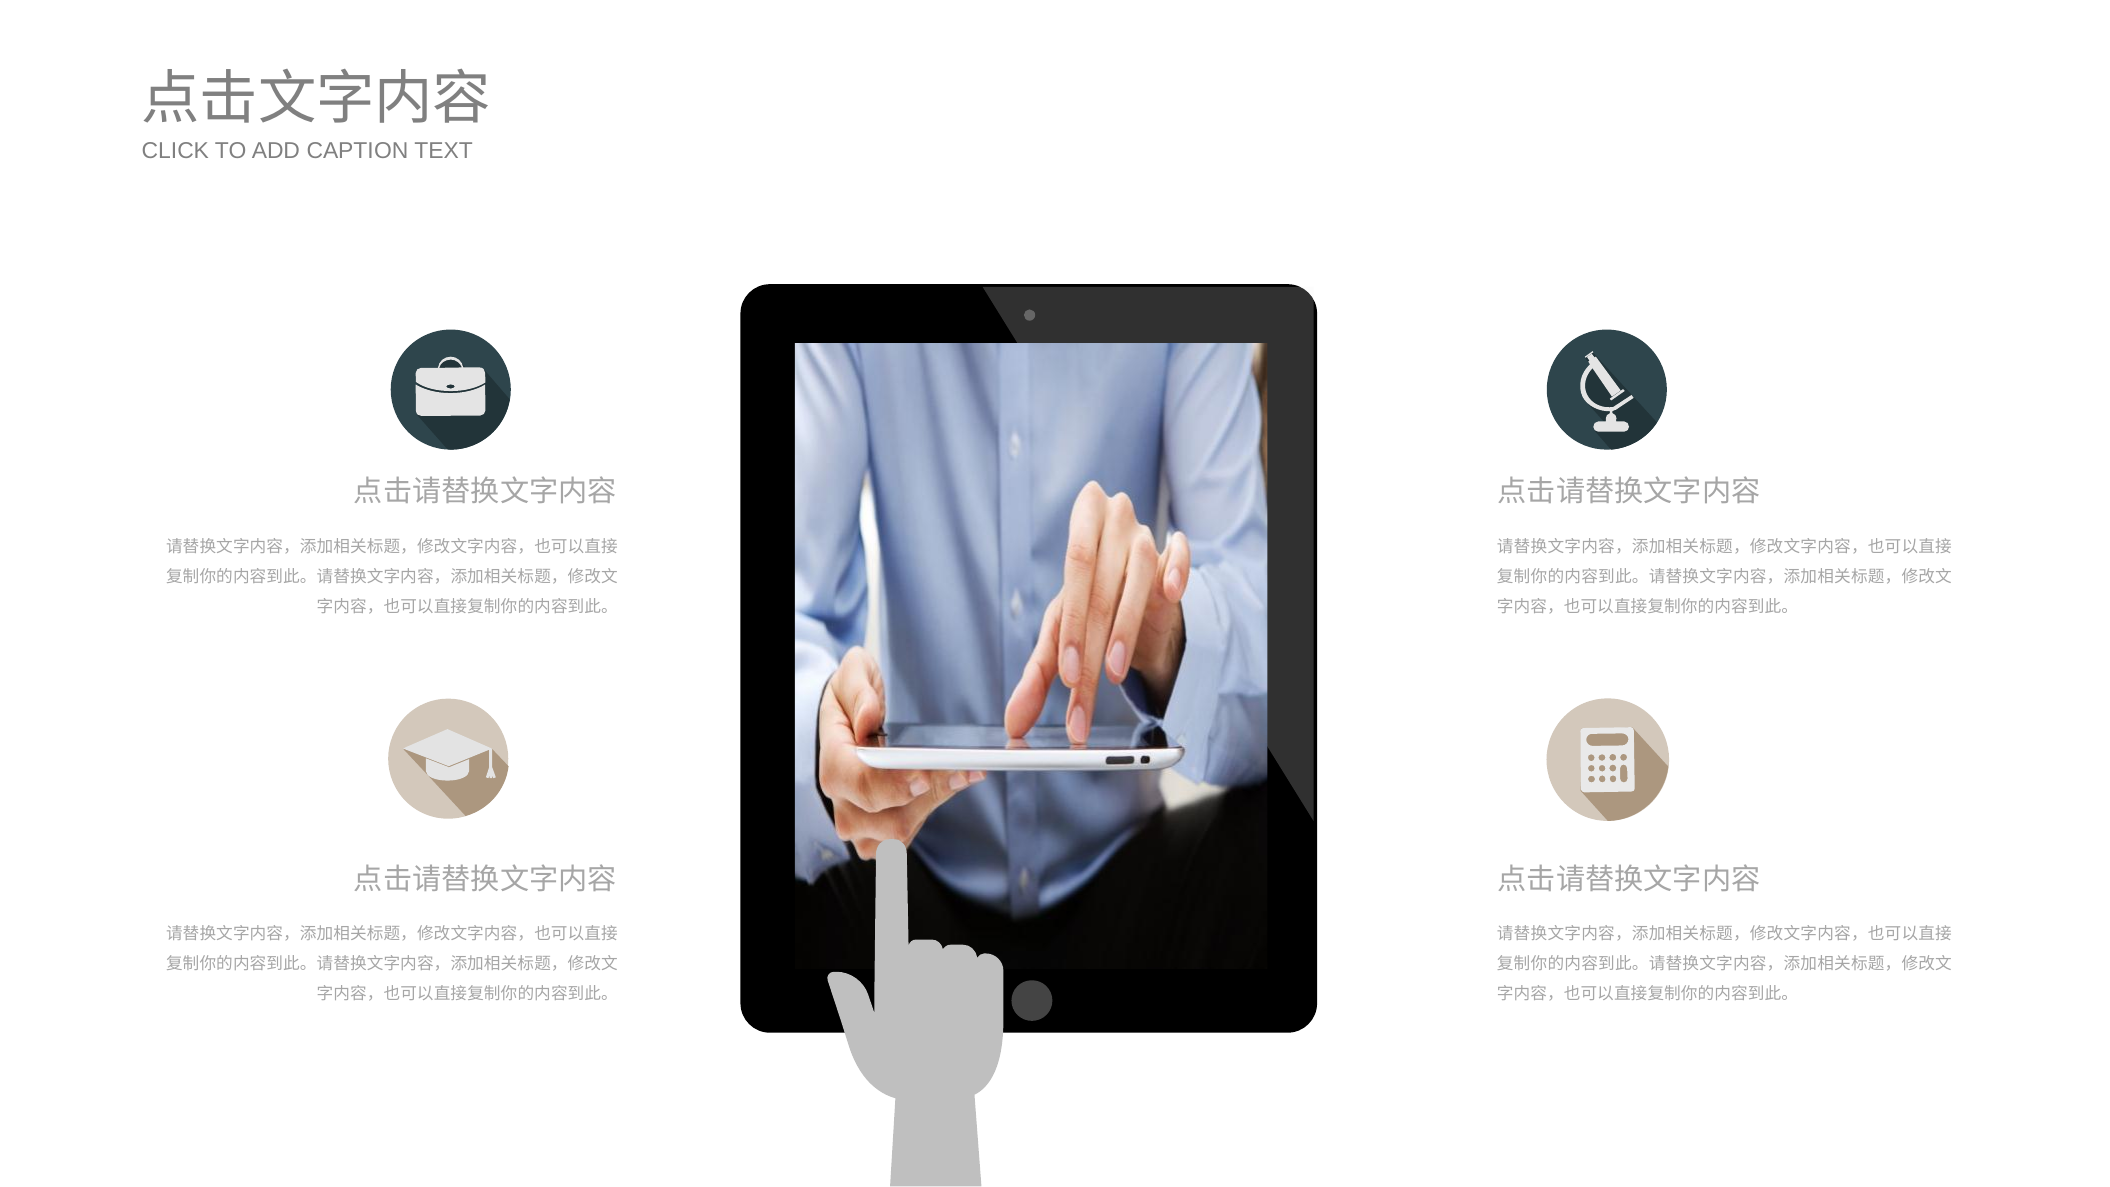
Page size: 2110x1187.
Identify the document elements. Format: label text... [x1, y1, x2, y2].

text_box 点击请替换文字内容 [1497, 472, 1762, 508]
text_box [390, 329, 511, 450]
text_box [1546, 329, 1667, 450]
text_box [740, 284, 1318, 1033]
text_box 点击请替换文字内容 [353, 472, 618, 508]
text_box 点击请替换文字内容 [1497, 860, 1762, 896]
text_box 请替换文字内容，添加相关标题，修改文字内容，也可以直接复制你的内容到此。请替换文字内容，添加相关标题，修改文字内容，也可以直接复制你的内容到此。 [1496, 912, 1953, 1003]
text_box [388, 698, 509, 819]
text_box 点击请替换文字内容 [353, 860, 618, 896]
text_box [827, 839, 1004, 1187]
text_box 请替换文字内容，添加相关标题，修改文字内容，也可以直接复制你的内容到此。请替换文字内容，添加相关标题，修改文字内容，也可以直接复制你的内容到此。 [1496, 525, 1953, 616]
text_box 请替换文字内容，添加相关标题，修改文字内容，也可以直接复制你的内容到此。请替换文字内容，添加相关标题，修改文字内容，也可以直接复制你的内容到此。 [156, 525, 619, 616]
text_box CLICK TO ADD CAPTION TEXT [141, 135, 521, 163]
text_box 点击文字内容 [141, 60, 521, 131]
text_box 请替换文字内容，添加相关标题，修改文字内容，也可以直接复制你的内容到此。请替换文字内容，添加相关标题，修改文字内容，也可以直接复制你的内容到此。 [156, 912, 619, 1003]
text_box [1546, 698, 1670, 821]
